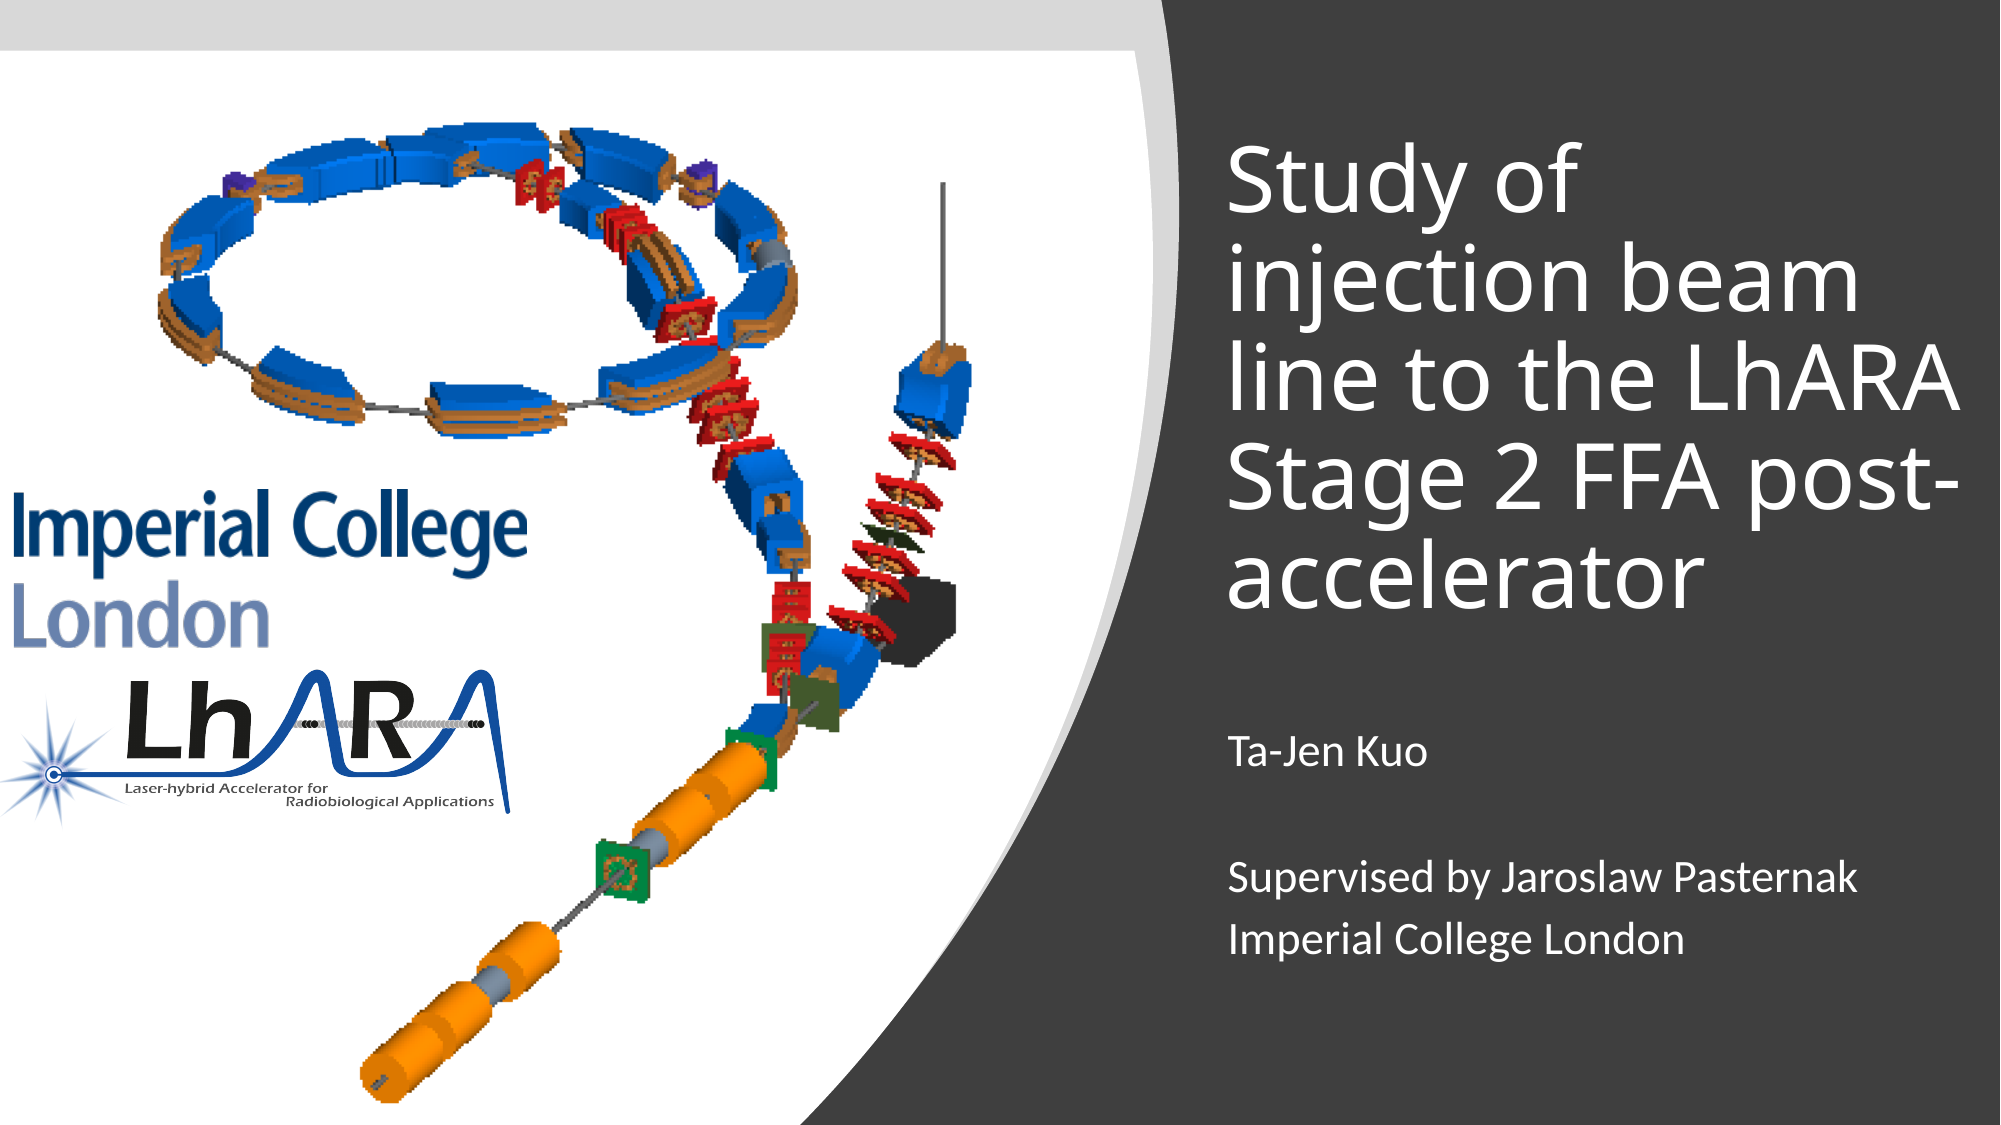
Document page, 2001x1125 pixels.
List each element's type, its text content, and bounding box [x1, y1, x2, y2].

text_box [0, 0, 1181, 476]
subtitle Ta-Jen Kuo Supervised by Jaroslaw Pasternak Imperial College London [1212, 718, 1884, 987]
title Study of injection beam line to the LhARA Stage 2 FFA post-accelerator [1210, 161, 1987, 636]
picture [0, 50, 1153, 1125]
